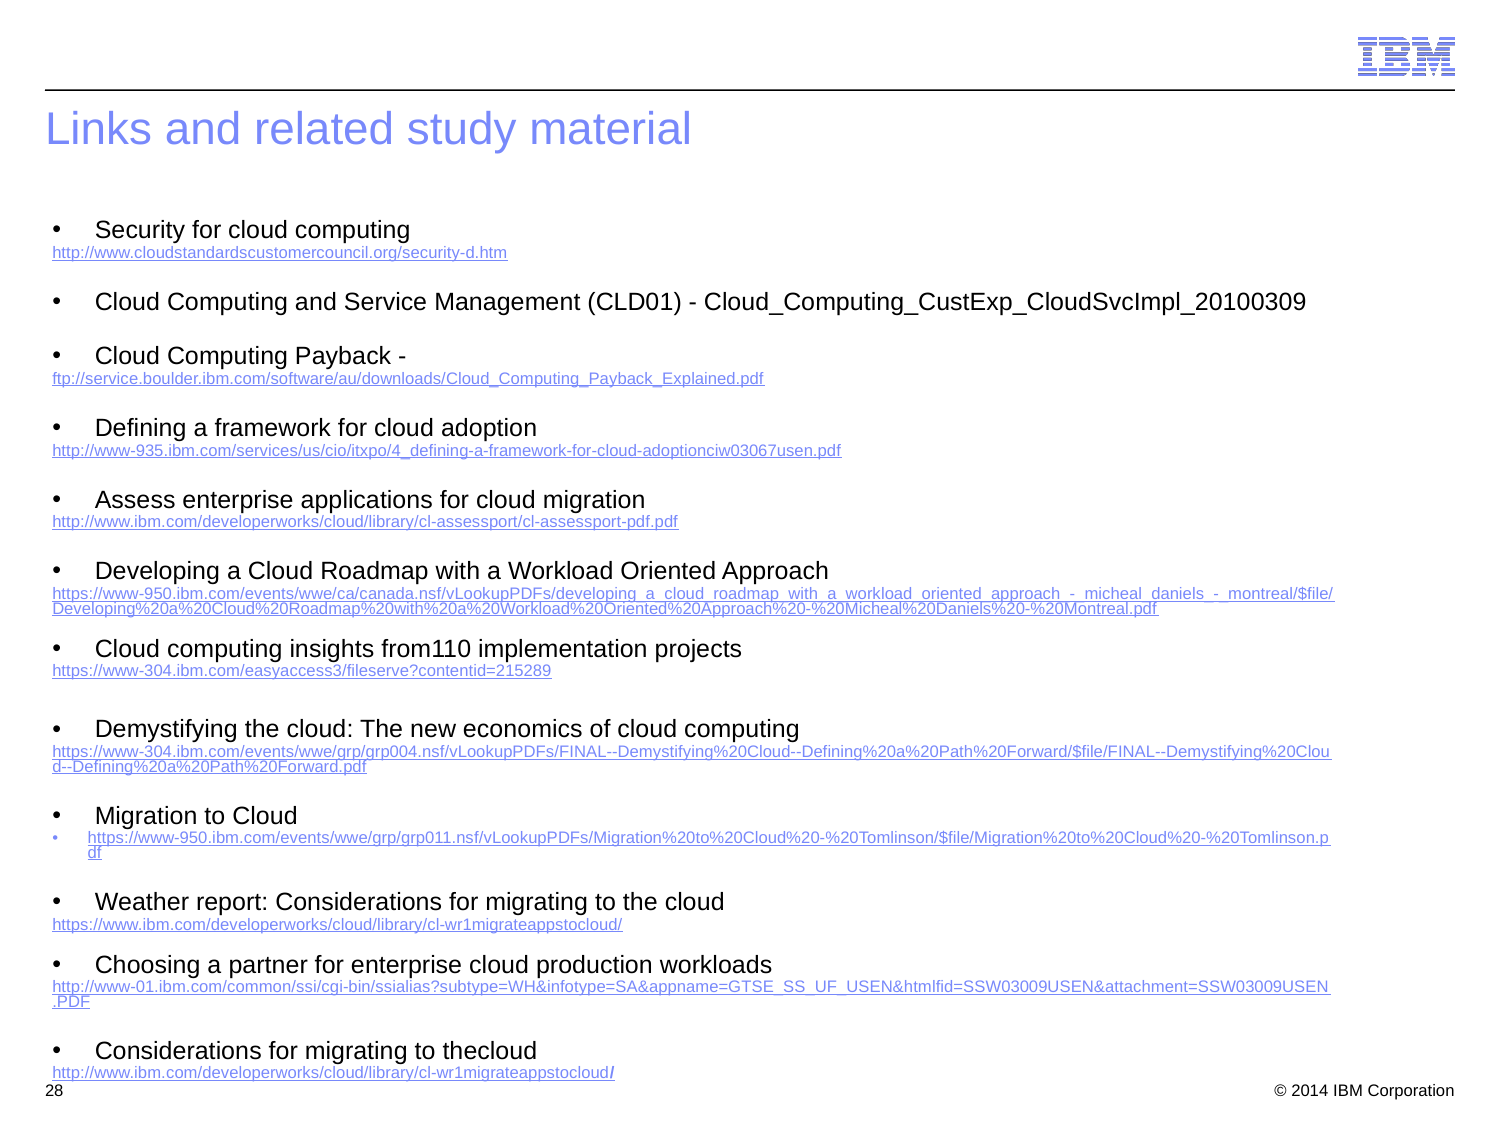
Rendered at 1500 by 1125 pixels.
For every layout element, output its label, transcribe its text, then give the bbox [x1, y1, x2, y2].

picture [1358, 37, 1455, 76]
slide_number 28 [29, 1072, 91, 1103]
title Links and related study material [29, 97, 1456, 203]
text_box Security for cloud computing http://www.cloudstandardscustomercouncil.org/security-d.htm Cloud Computing and Service Management (CLD01) - Cloud_Computing_CustExp_CloudSvcImpl_20100309 Cloud Computing Payback - ftp://service.boulder.ibm.com/software/au/downloads/Cloud_Computing_Payback_Explained.pdf Defining a framework for cloud adoption http://www-935.ibm.com/services/us/cio/itxpo/4_defining-a-framework-for-cloud-adoptionciw03067usen.pdf Assess enterprise applications for cloud migration http://www.ibm.com/developerworks/cloud/library/cl-assessport/cl-assessport-pdf.pdf Developing a Cloud Roadmap with a Workload Oriented Approach https://www-950.ibm.com/events/wwe/ca/canada.nsf/vLookupPDFs/developing_a_cloud_roadmap_with_a_workload_oriented_approach_-_micheal_daniels_-_montreal/$file/Developing%20a%20Cloud%20Roadmap%20with%20a%20Workload%20Oriented%20Approach%20-%20Micheal%20Daniels%20-%20Montreal.pdf Cloud computing insights from110 implementation projects https://www-304.ibm.com/easyaccess3/fileserve?contentid=215289 Demystifying the cloud: The new economics of cloud computing https://www-304.ibm.com/events/wwe/grp/grp004.nsf/vLookupPDFs/FINAL--Demystifying%20Cloud--Defining%20a%20Path%20Forward/$file/FINAL--Demystifying%20Cloud--Defining%20a%20Path%20Forward.pdf Migration to Cloud https://www-950.ibm.com/events/wwe/grp/grp011.nsf/vLookupPDFs/Migration%20to%20Cloud%20-%20Tomlinson/$file/Migration%20to%20Cloud%20-%20Tomlinson.pdf Weather report: Considerations for migrating to the cloud https://www.ibm.com/developerworks/cloud/library/cl-wr1migrateappstocloud/ Choosing a partner for enterprise cloud production workloads http://www-01.ibm.com/common/ssi/cgi-bin/ssialias?subtype=WH&infotype=SA&appname=GTSE_SS_UF_USEN&htmlfid=SSW03009USEN&attachment=SSW03009USEN.PDF Considerations for migrating to thecloud http://www.ibm.com/developerworks/cloud/library/cl-wr1migrateappstocloud/ [37, 210, 1350, 1100]
